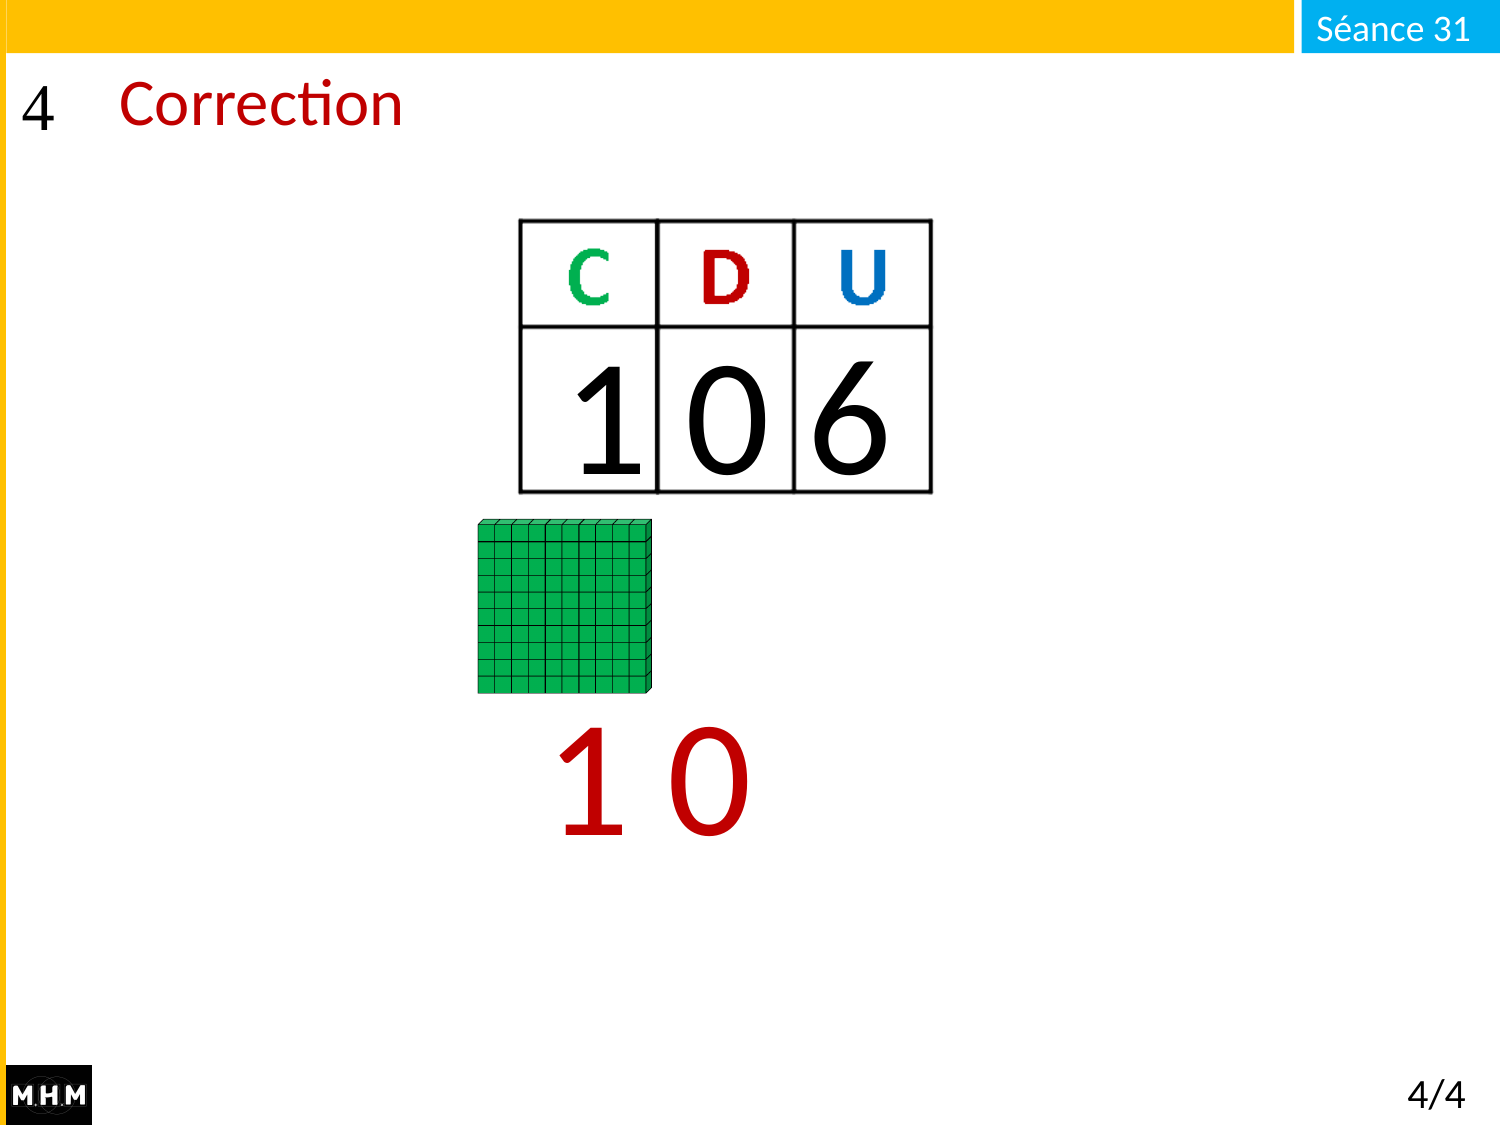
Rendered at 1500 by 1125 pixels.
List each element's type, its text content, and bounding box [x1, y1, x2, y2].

picture [475, 517, 653, 695]
list 4/4 [1373, 1064, 1500, 1125]
picture [512, 214, 943, 501]
text_box 1 0 6 [441, 300, 1014, 516]
title Correction [104, 60, 1391, 148]
picture [6, 1065, 92, 1125]
text_box 1 0 [362, 661, 935, 876]
